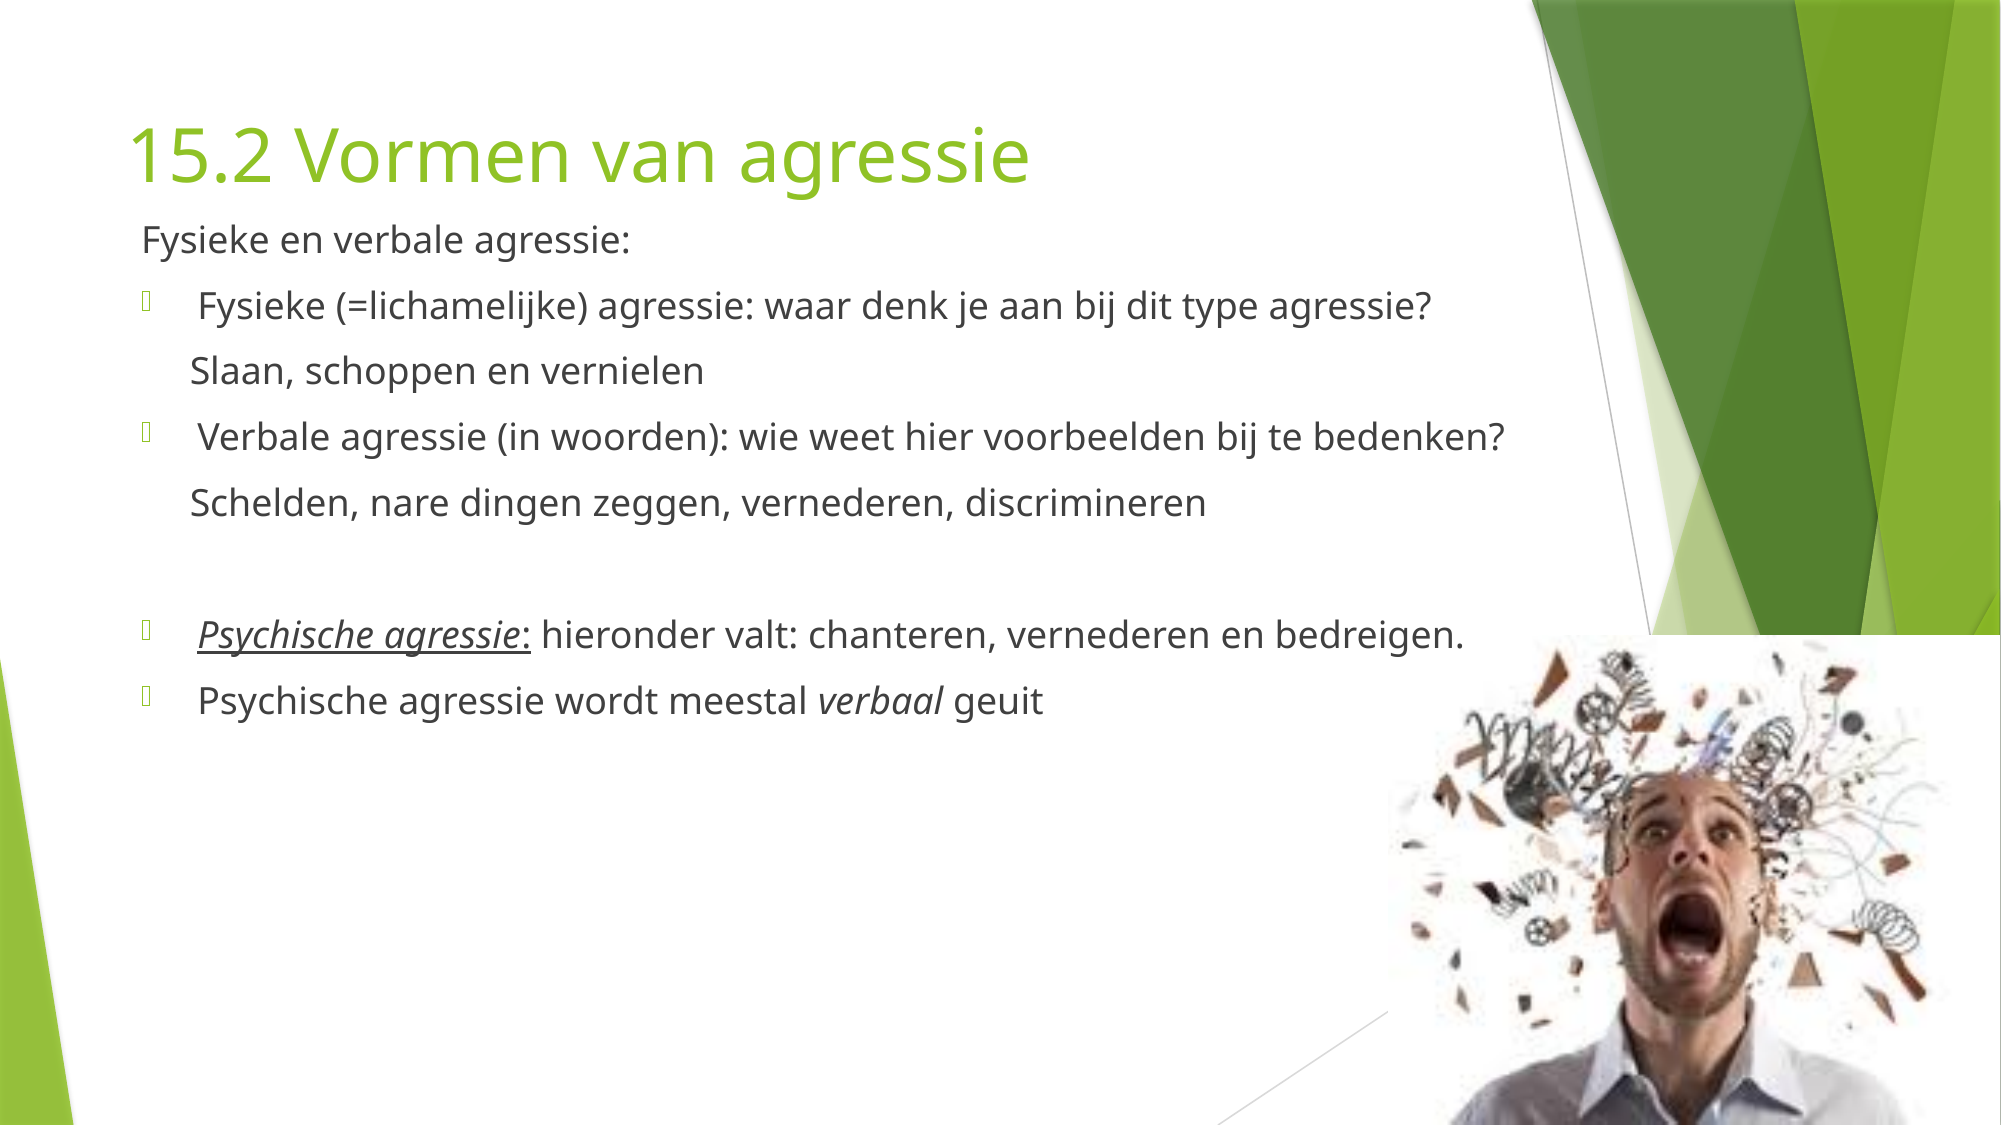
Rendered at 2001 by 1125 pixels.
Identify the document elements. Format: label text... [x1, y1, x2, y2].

list Fysieke en verbale agressie: Fysieke (=lichamelijke) agressie: waar denk je aan bij dit type agressie? Slaan, schoppen en vernielen Verbale agressie (in woorden): wie weet hier voorbeelden bij te bedenken? Schelden, nare dingen zeggen, vernederen, discrimineren Psychische agressie: hieronder valt: chanteren, vernederen en bedreigen. Psychische agressie wordt meestal verbaal geuit [126, 208, 1580, 845]
title 15.2 Vormen van agressie [111, 99, 1522, 317]
picture [1388, 635, 2000, 1125]
